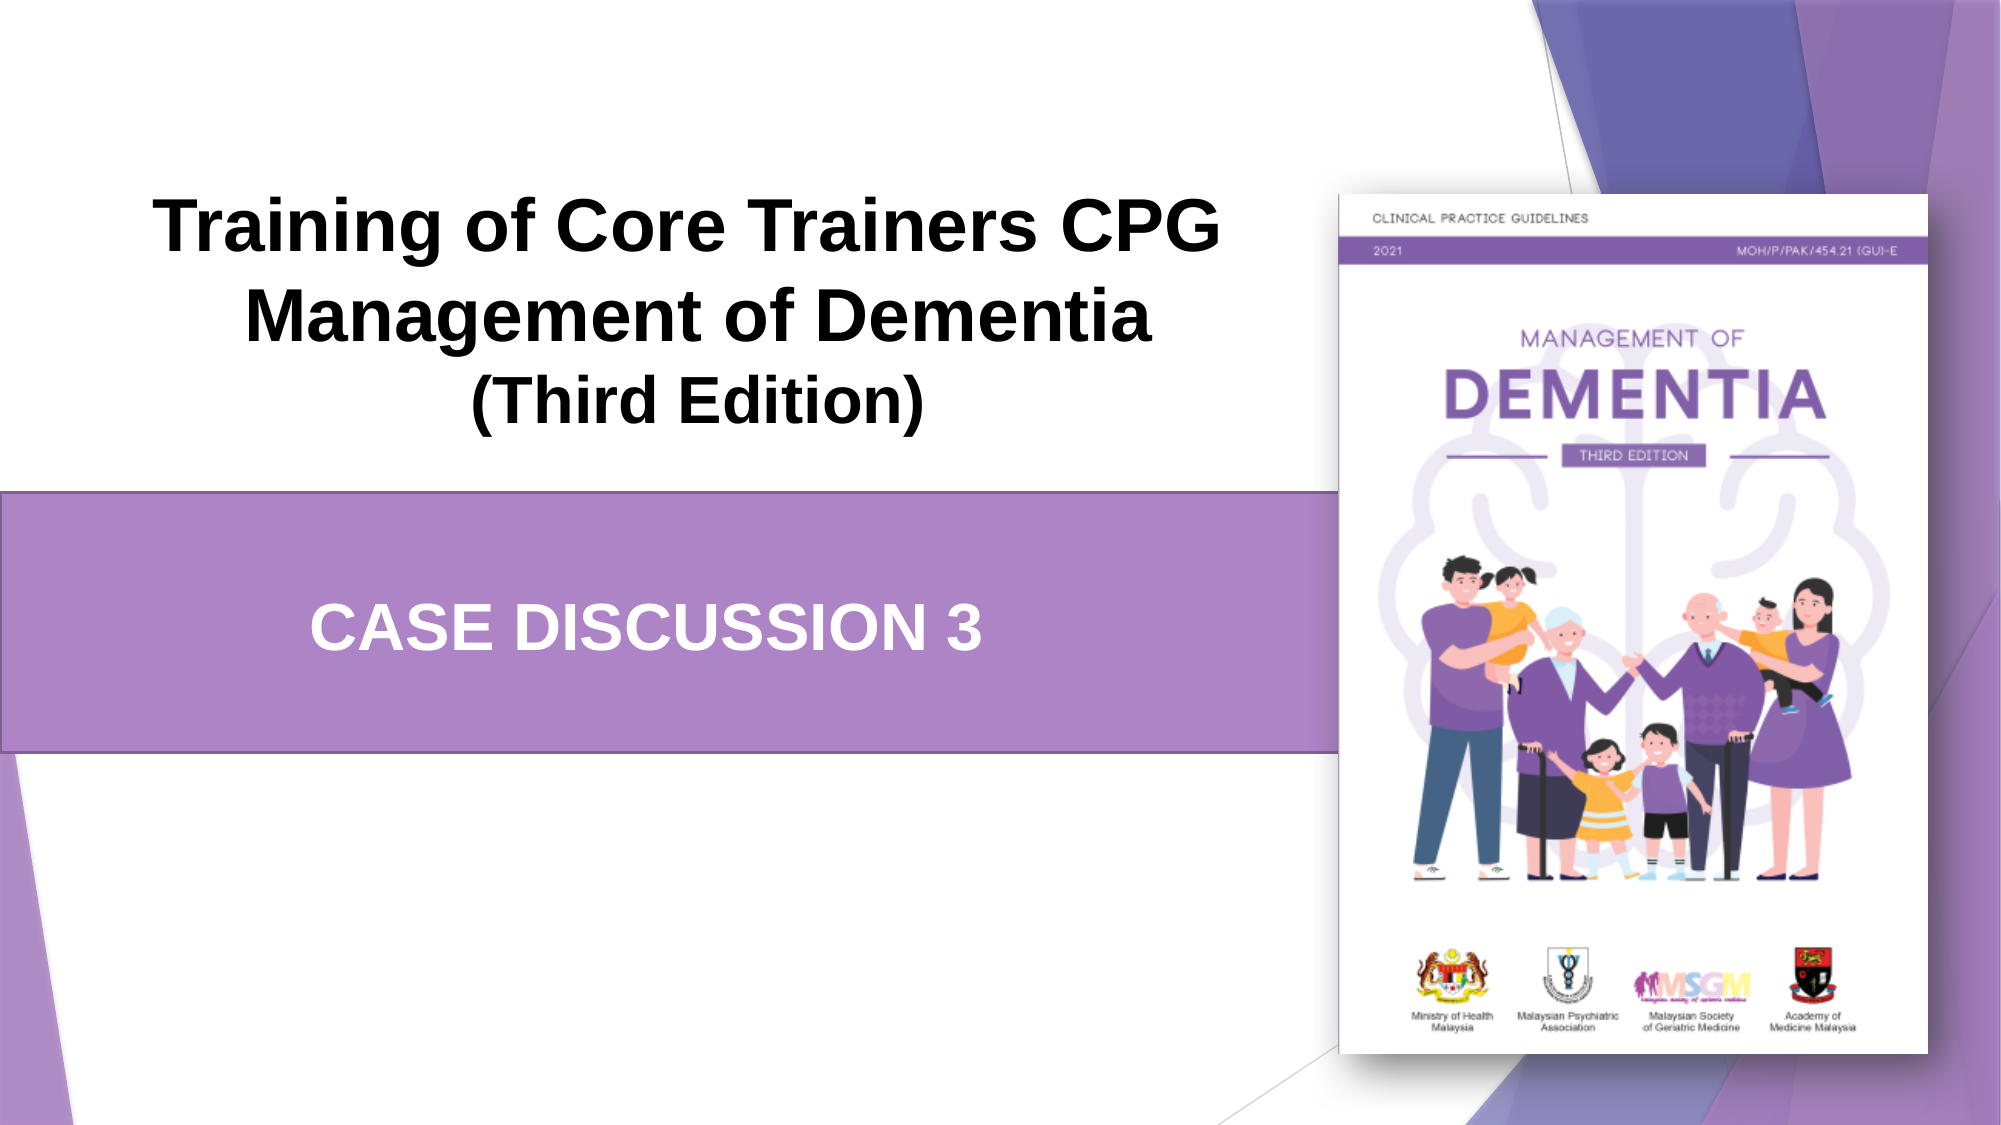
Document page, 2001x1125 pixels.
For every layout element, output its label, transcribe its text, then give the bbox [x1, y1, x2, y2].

text_box Training of Core Trainers CPG Management of Dementia (Third Edition) [25, 169, 1372, 489]
picture [1337, 194, 1929, 1055]
text_box CASE DISCUSSION 3 [50, 576, 1244, 672]
text_box [0, 491, 1320, 754]
